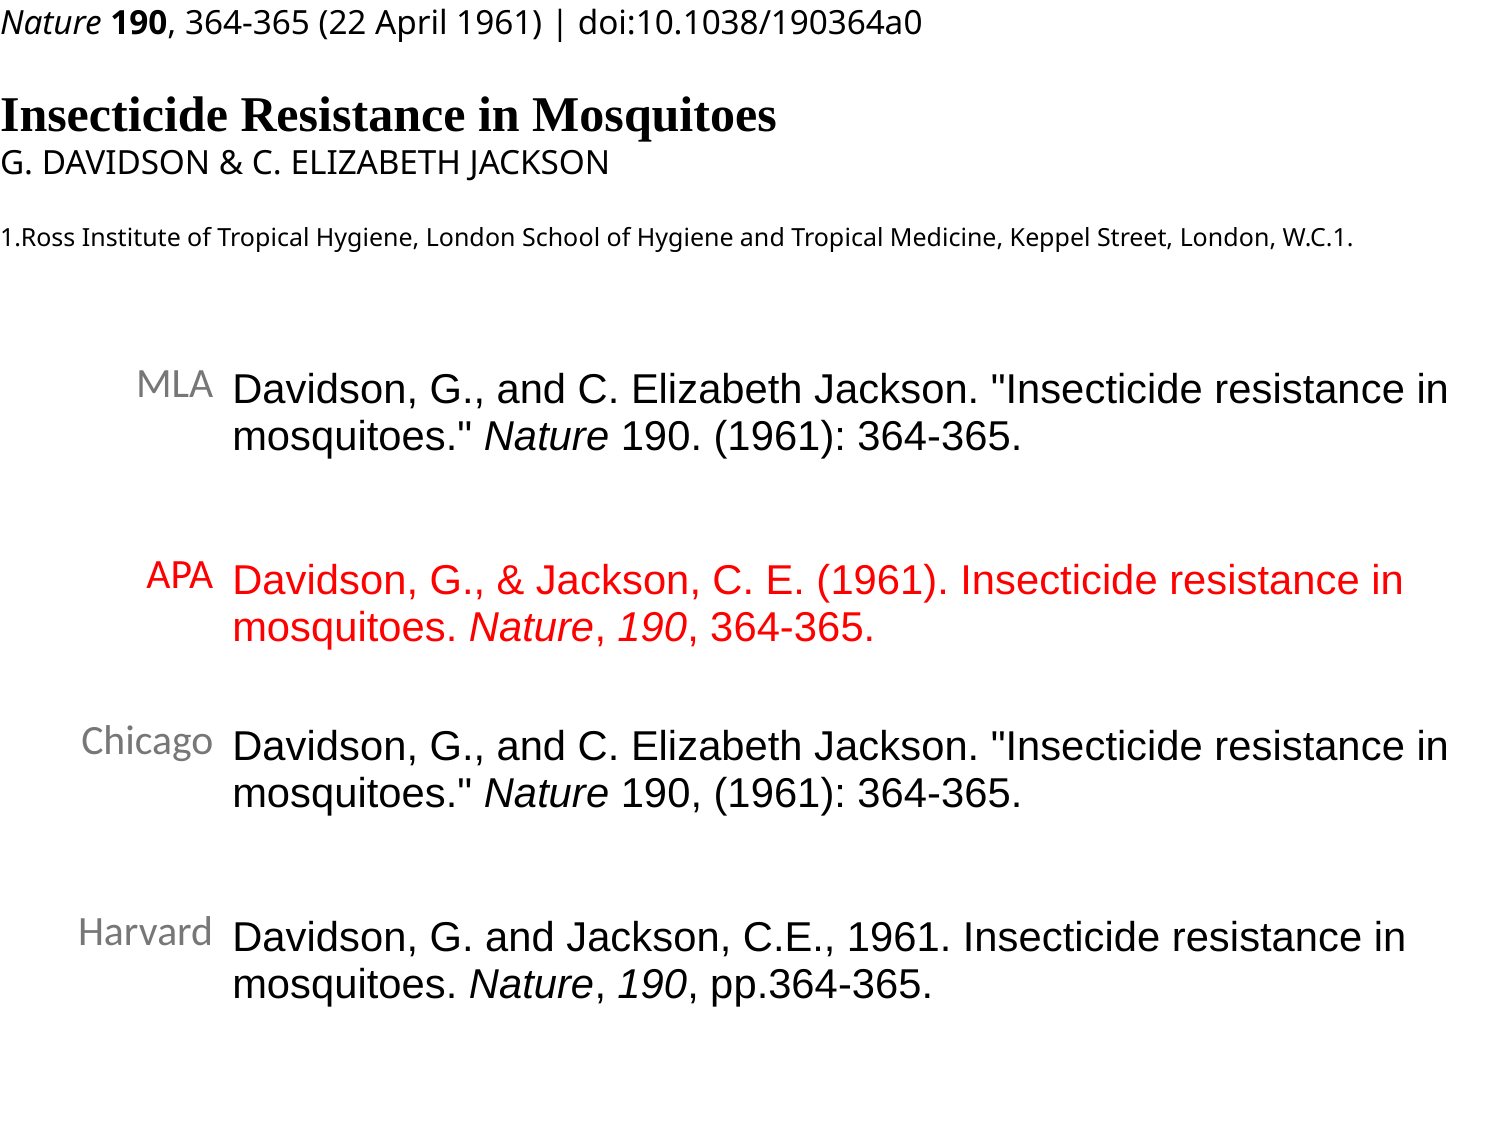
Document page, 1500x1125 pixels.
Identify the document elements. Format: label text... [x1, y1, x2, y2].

text_box Nature 190, 364-365 (22 April 1961) | doi:10.1038/190364a0 ARTICLE TOOLS Insecticide Resistance in Mosquitoes G. DAVIDSON & C. ELIZABETH JACKSON Ross Institute of Tropical Hygiene, London School of Hygiene and Tropical Medicine, Keppel Street, London, W.C.1. [0, 1, 1500, 251]
table_header MLA [0, 359, 224, 550]
table_cell Harvard [0, 907, 224, 1073]
table_cell Chicago [0, 716, 224, 907]
table_cell Davidson, G., and C. Elizabeth Jackson. "Insecticide resistance in mosquitoes." Nature 190, (1961): 364-365. [224, 716, 1500, 907]
table_header Davidson, G., and C. Elizabeth Jackson. "Insecticide resistance in mosquitoes." Nature 190. (1961): 364-365. [224, 359, 1500, 550]
table_cell Davidson, G., & Jackson, C. E. (1961). Insecticide resistance in mosquitoes. Nature, 190, 364-365. [224, 550, 1500, 716]
table_cell Davidson, G. and Jackson, C.E., 1961. Insecticide resistance in mosquitoes. Nature, 190, pp.364-365. [224, 907, 1500, 1073]
table_cell APA [0, 550, 224, 716]
